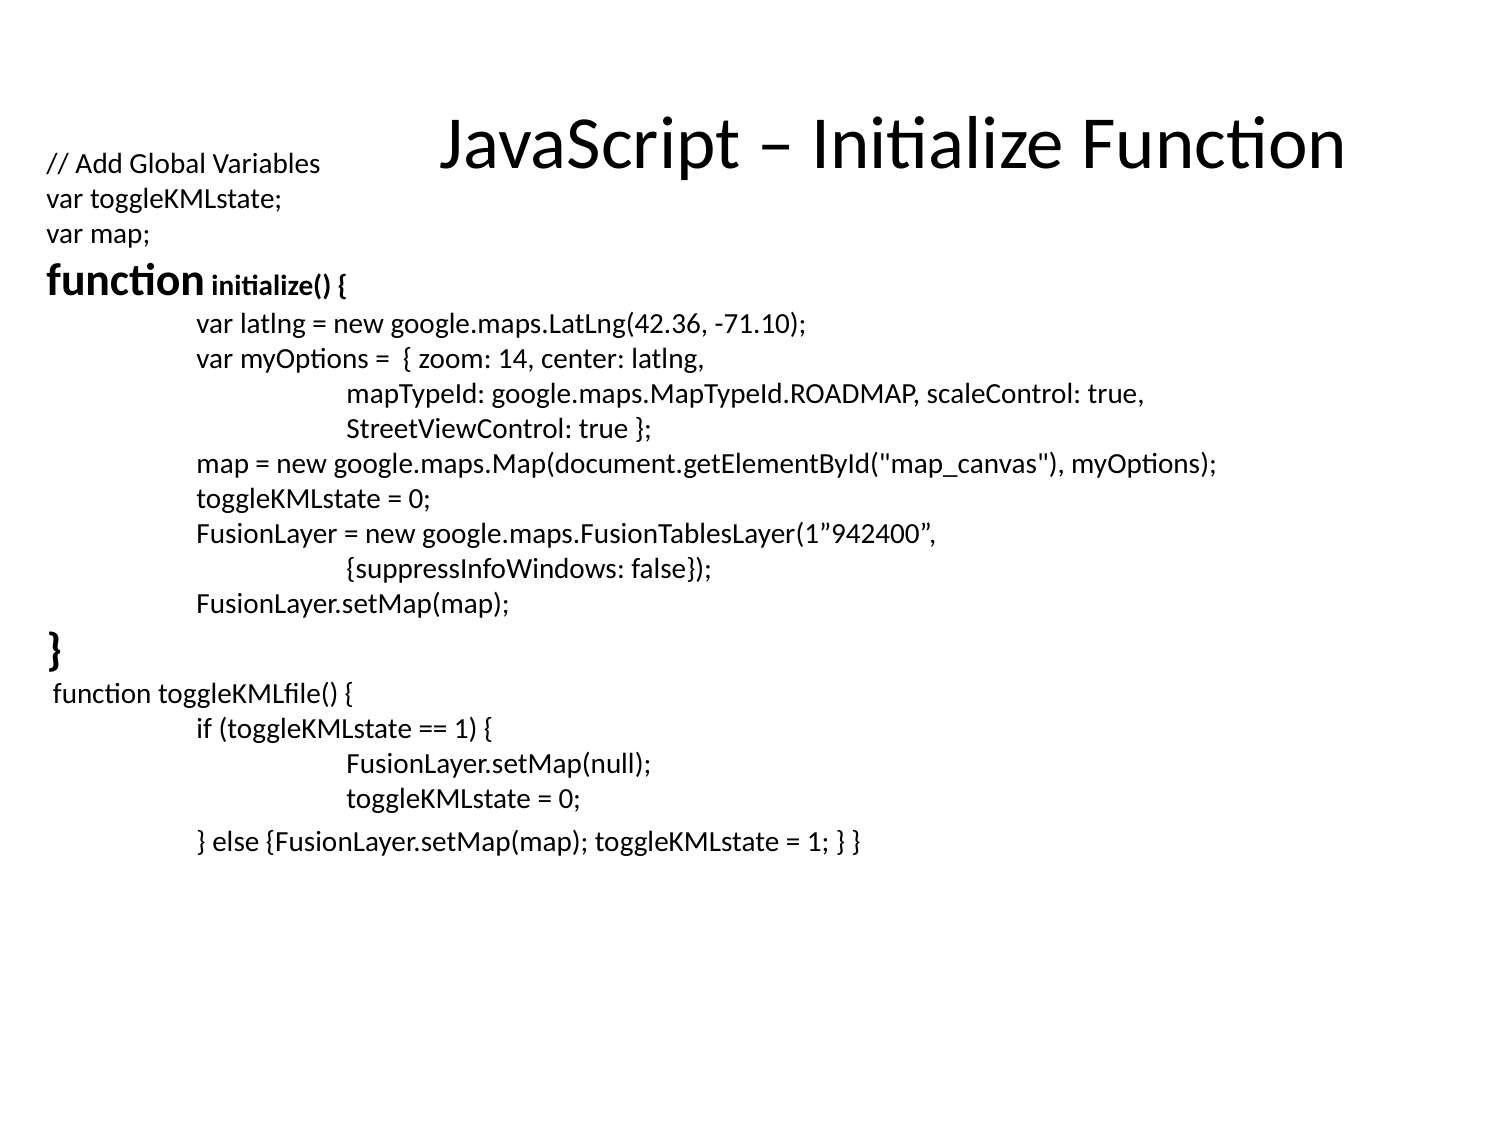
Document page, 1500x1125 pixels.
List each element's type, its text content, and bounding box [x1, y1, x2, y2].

title JavaScript – Initialize Function [362, 45, 1425, 233]
text_box // Add Global Variables var toggleKMLstate; var map; function initialize() { var latlng = new google.maps.LatLng(42.36, -71.10); var myOptions = { zoom: 14, center: latlng, mapTypeId: google.maps.MapTypeId.ROADMAP, scaleControl: true, StreetViewControl: true }; map = new google.maps.Map(document.getElementById("map_canvas"), myOptions); toggleKMLstate = 0; FusionLayer = new google.maps.FusionTablesLayer(1”942400”, {suppressInfoWindows: false}); FusionLayer.setMap(map); } function toggleKMLfile() { if (toggleKMLstate == 1) { FusionLayer.setMap(null); toggleKMLstate = 0; } else {FusionLayer.setMap(map); toggleKMLstate = 1; } } [31, 137, 1233, 867]
